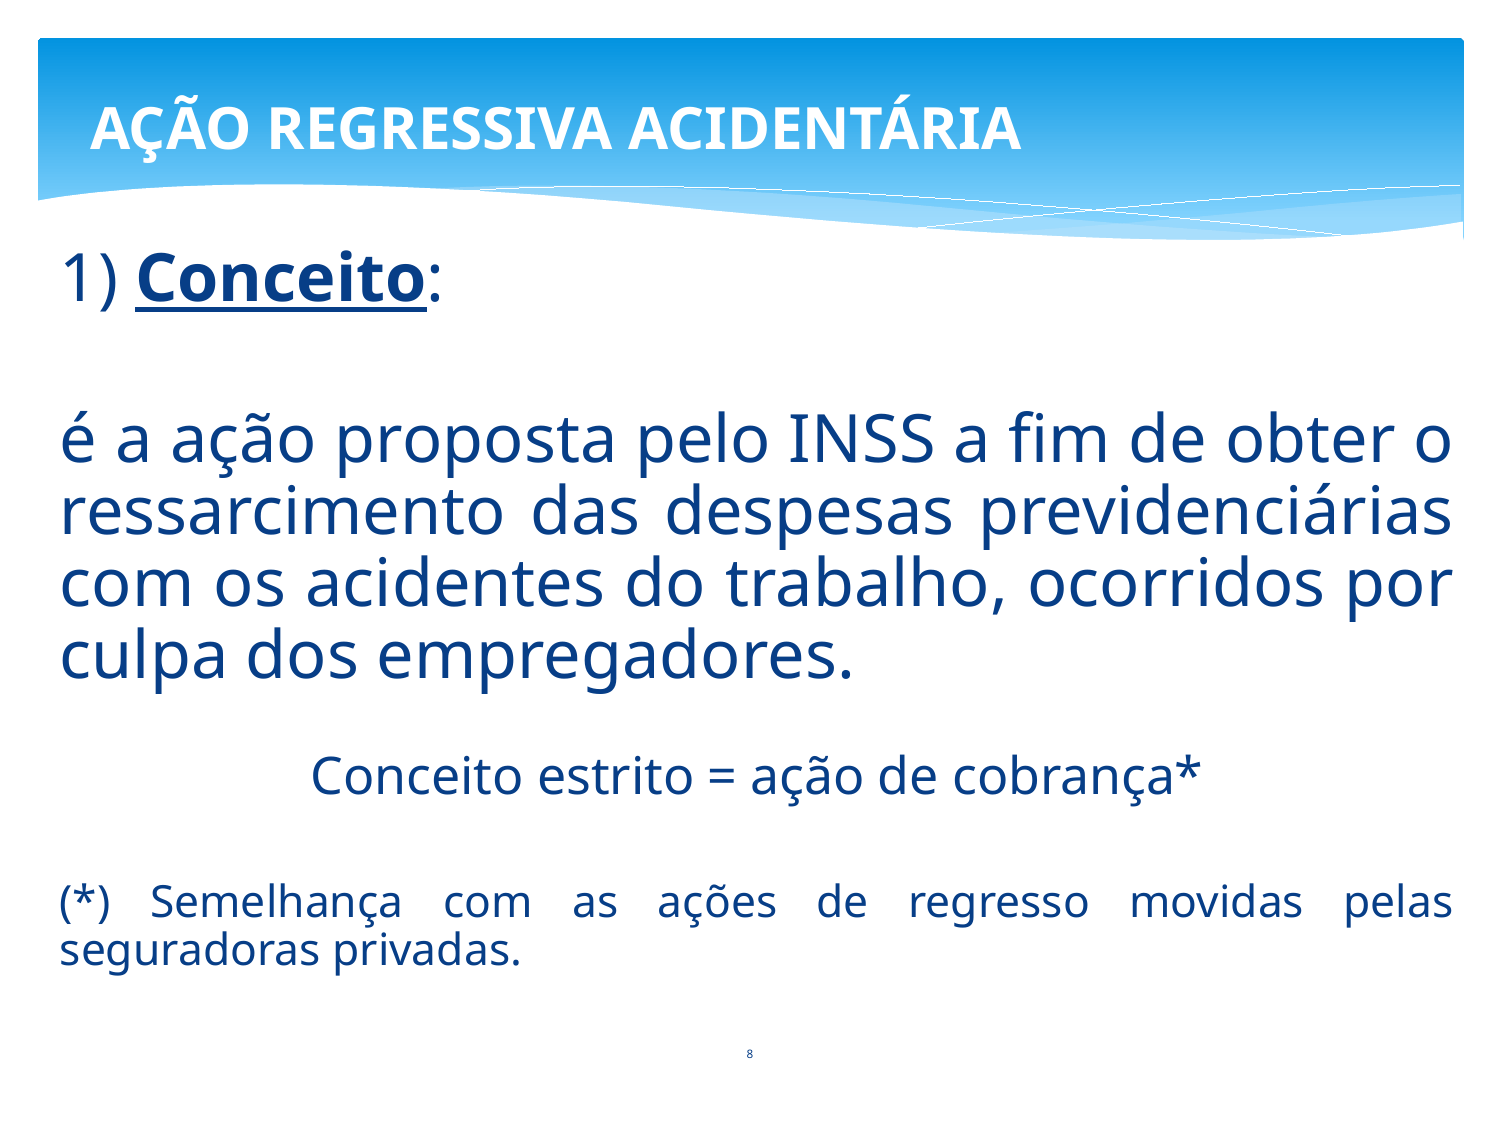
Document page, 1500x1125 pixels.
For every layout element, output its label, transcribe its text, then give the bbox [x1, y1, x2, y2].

list 1) Conceito: é a ação proposta pelo INSS a fim de obter o ressarcimento das despesas previdenciárias com os acidentes do trabalho, ocorridos por culpa dos empregadores. Conceito estrito = ação de cobrança* (*) Semelhança com as ações de regresso movidas pelas seguradoras privadas. [29, 236, 1471, 1028]
title AÇÃO REGRESSIVA ACIDENTÁRIA [75, 55, 1425, 197]
slide_number 8 [654, 1025, 846, 1086]
